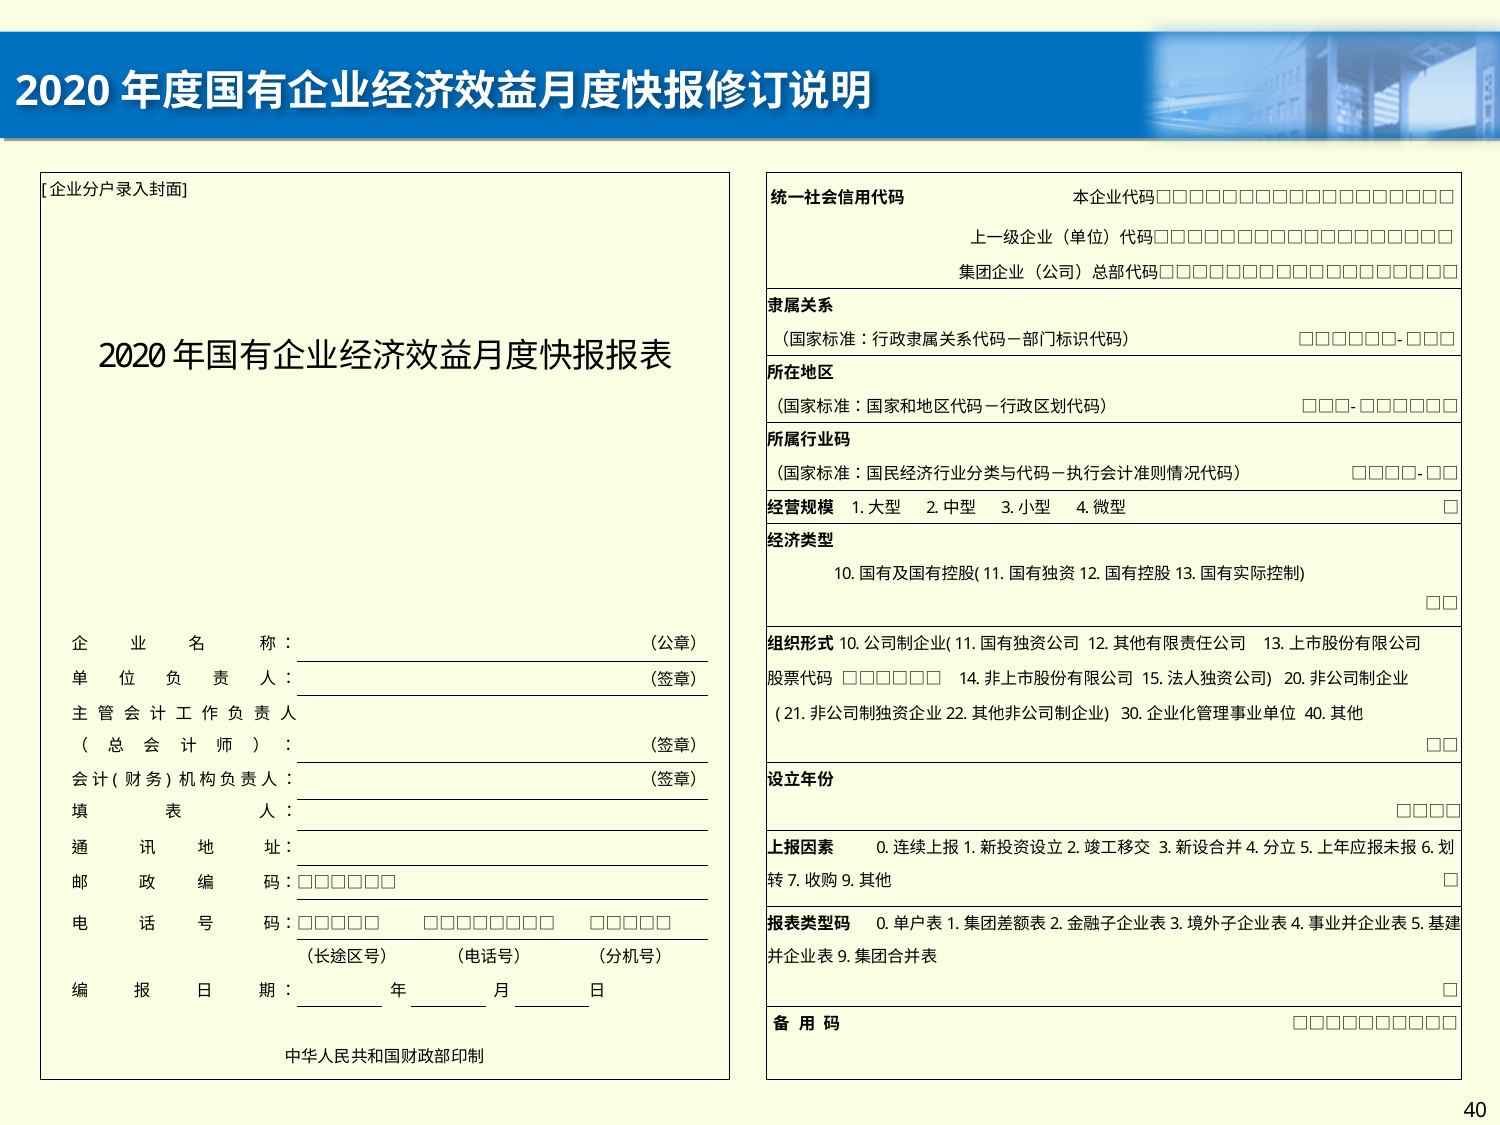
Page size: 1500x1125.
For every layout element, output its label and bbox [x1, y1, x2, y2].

slide_number [1412, 1089, 1500, 1125]
text_box [0, 46, 1130, 122]
picture [1136, 14, 1500, 153]
text_box [21, 171, 1479, 1111]
